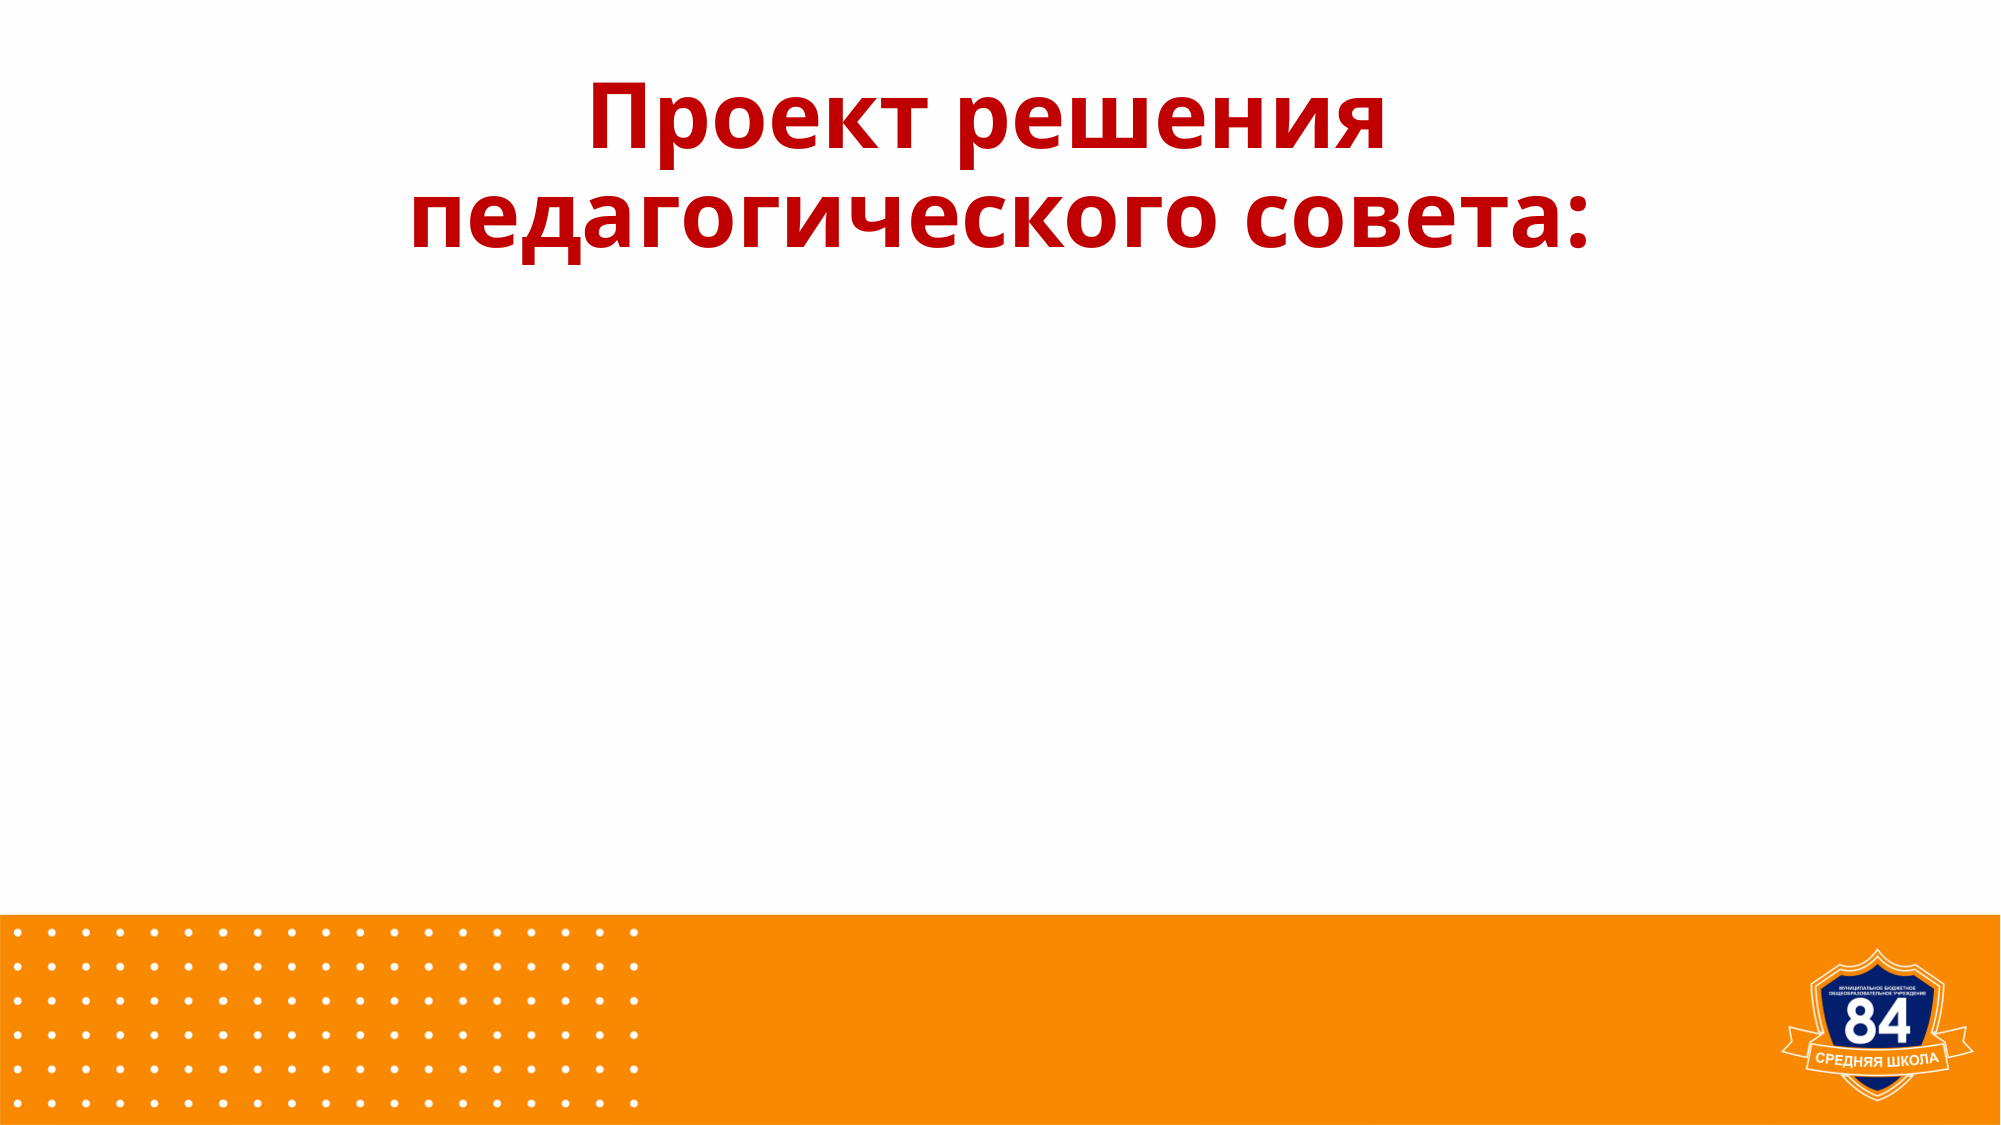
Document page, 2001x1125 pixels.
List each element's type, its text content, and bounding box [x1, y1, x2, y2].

picture [0, 0, 2001, 1125]
title Проект решения педагогического совета: [137, 59, 1863, 278]
list [39, 299, 1963, 1014]
